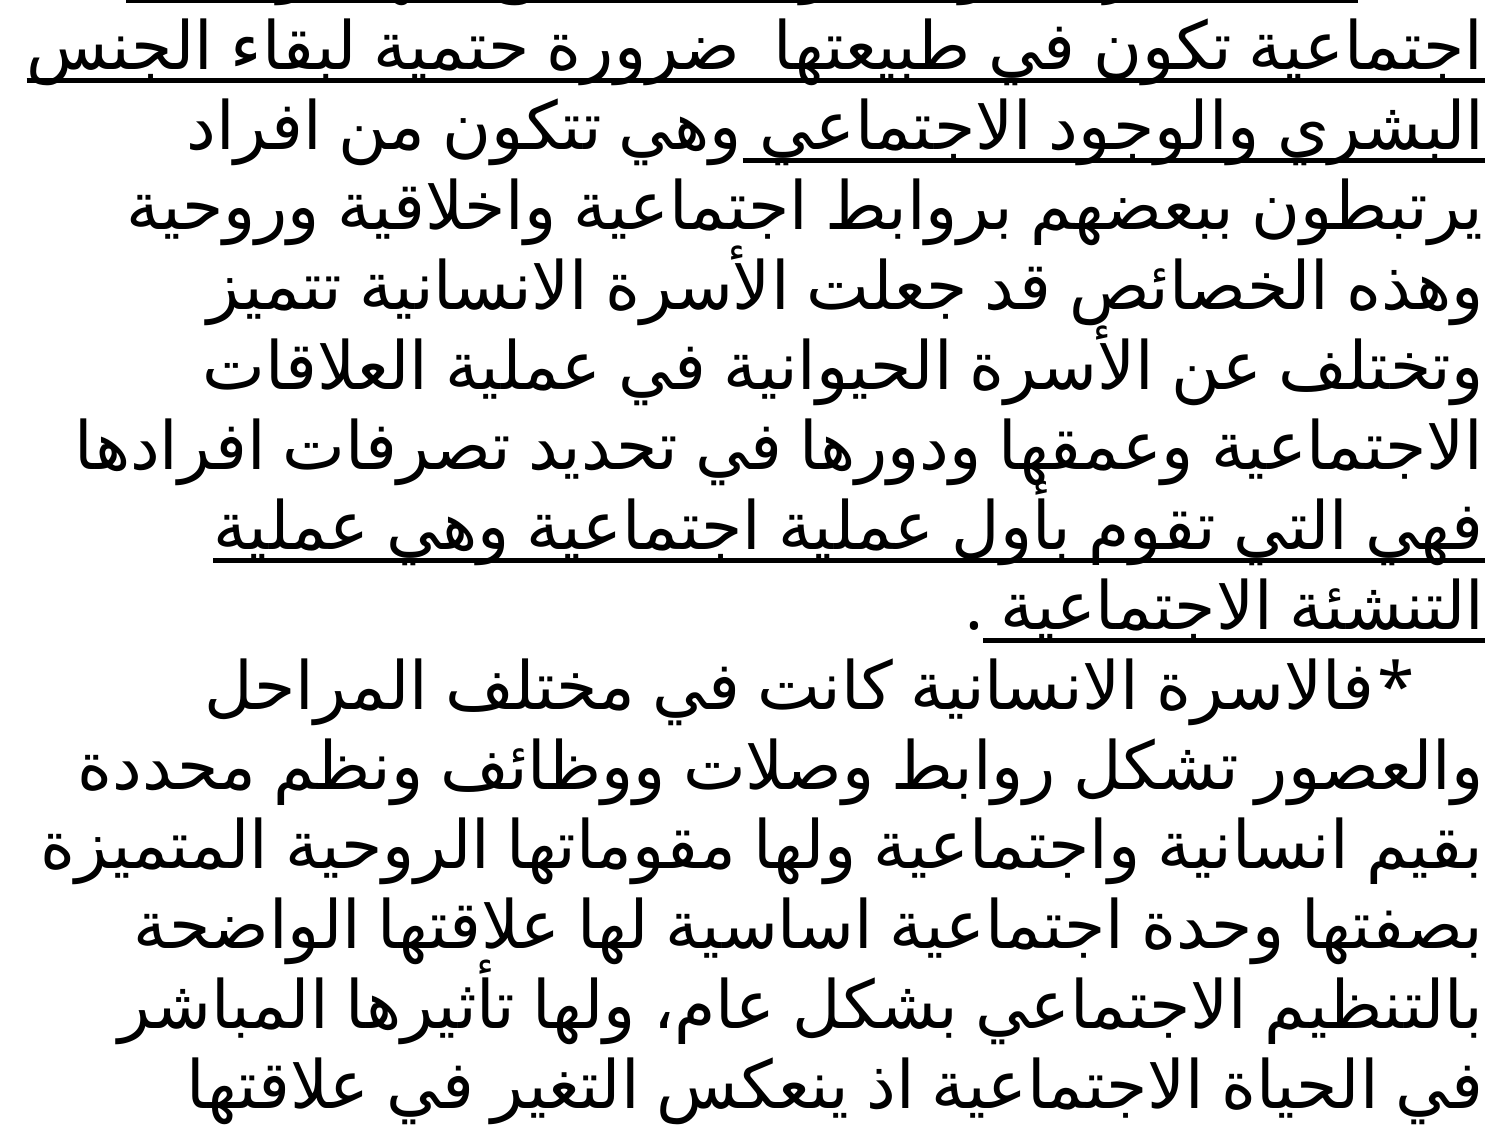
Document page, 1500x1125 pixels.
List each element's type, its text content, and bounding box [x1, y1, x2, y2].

title اولاً : الأسرة * تعد الأسرة النواة الأولى للمجتمع لأنها مؤسسة اجتماعية تكون في طبيعتها ضرورة حتمية لبقاء الجنس البشري والوجود الاجتماعي وهي تتكون من افراد يرتبطون ببعضهم بروابط اجتماعية واخلاقية وروحية وهذه الخصائص قد جعلت الأسرة الانسانية تتميز وتختلف عن الأسرة الحيوانية في عملية العلاقات الاجتماعية وعمقها ودورها في تحديد تصرفات افرادها فهي التي تقوم بأول عملية اجتماعية وهي عملية التنشئة الاجتماعية . *فالاسرة الانسانية كانت في مختلف المراحل والعصور تشكل روابط وصلات ووظائف ونظم محددة بقيم انسانية واجتماعية ولها مقوماتها الروحية المتميزة بصفتها وحدة اجتماعية اساسية لها علاقتها الواضحة بالتنظيم الاجتماعي بشكل عام، ولها تأثيرها المباشر في الحياة الاجتماعية اذ ينعكس التغير في علاقتها الداخلية على البناء الاجتماعي. [0, 0, 1500, 1125]
